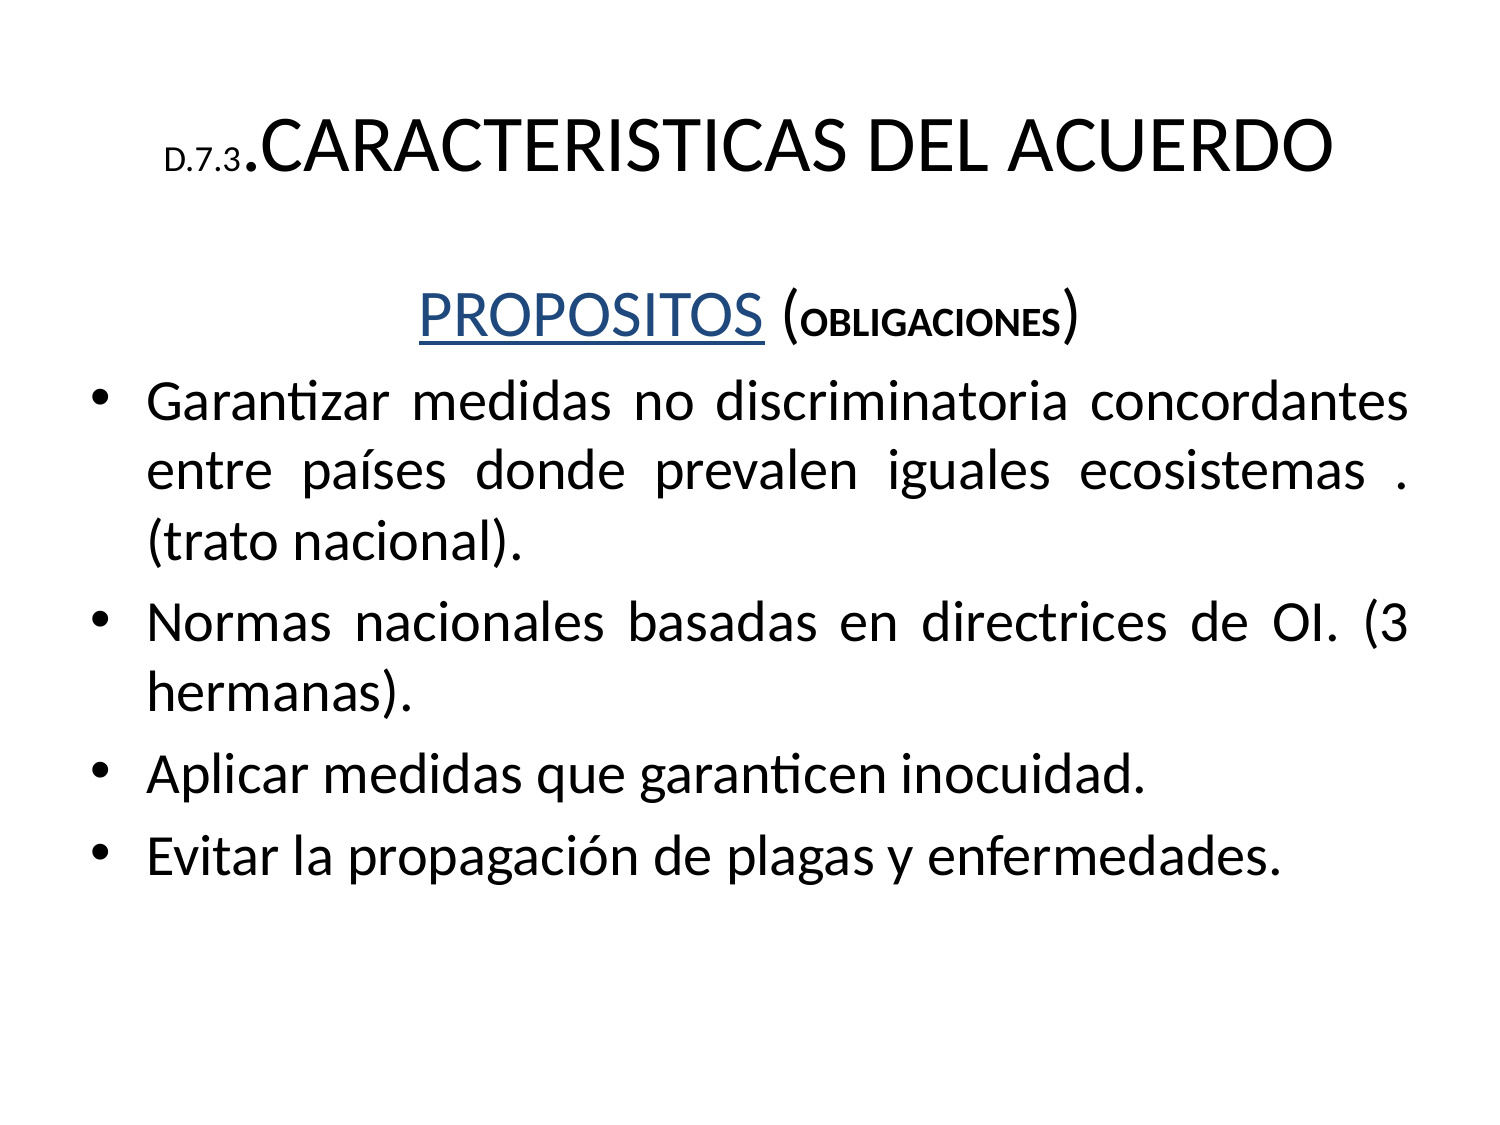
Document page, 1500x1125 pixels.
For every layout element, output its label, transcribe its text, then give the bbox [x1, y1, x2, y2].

title D.7.3.CARACTERISTICAS DEL ACUERDO [75, 45, 1425, 233]
list PROPOSITOS (OBLIGACIONES) Garantizar medidas no discriminatoria concordantes entre países donde prevalen iguales ecosistemas .(trato nacional). Normas nacionales basadas en directrices de OI. (3 hermanas). Aplicar medidas que garanticen inocuidad. Evitar la propagación de plagas y enfermedades. [75, 262, 1425, 1005]
